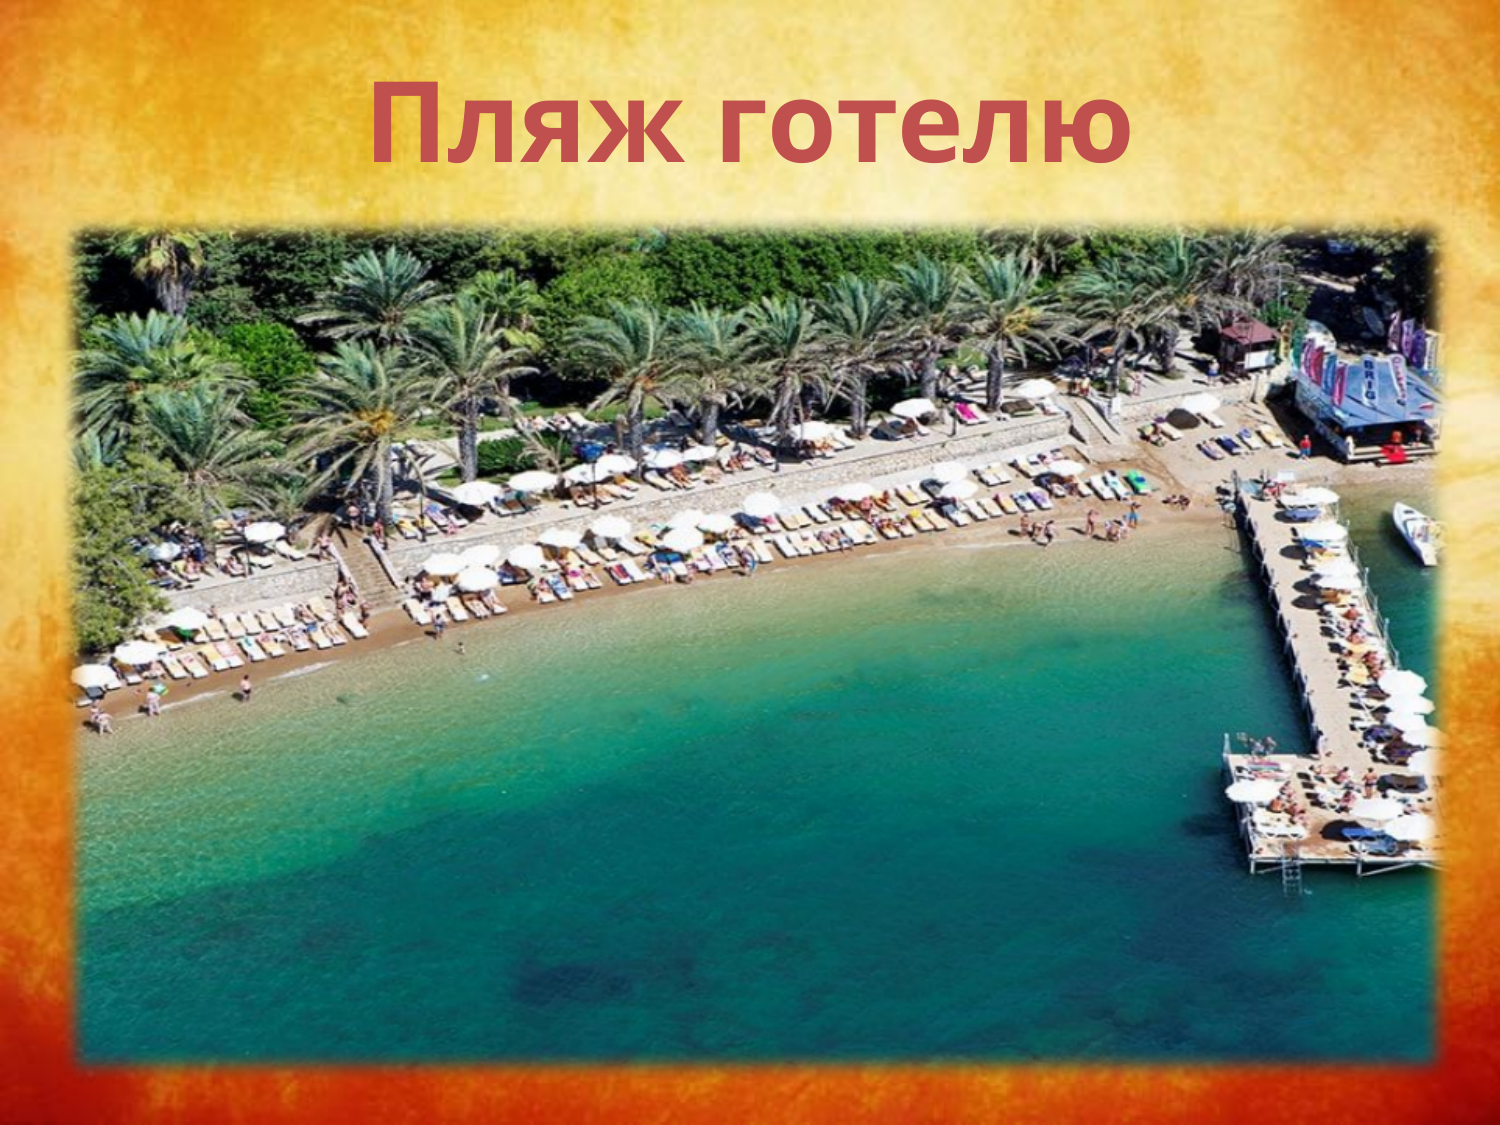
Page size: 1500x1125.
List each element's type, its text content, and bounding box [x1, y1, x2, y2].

picture [0, 214, 1500, 1125]
title Пляж готелю [0, 0, 1500, 235]
